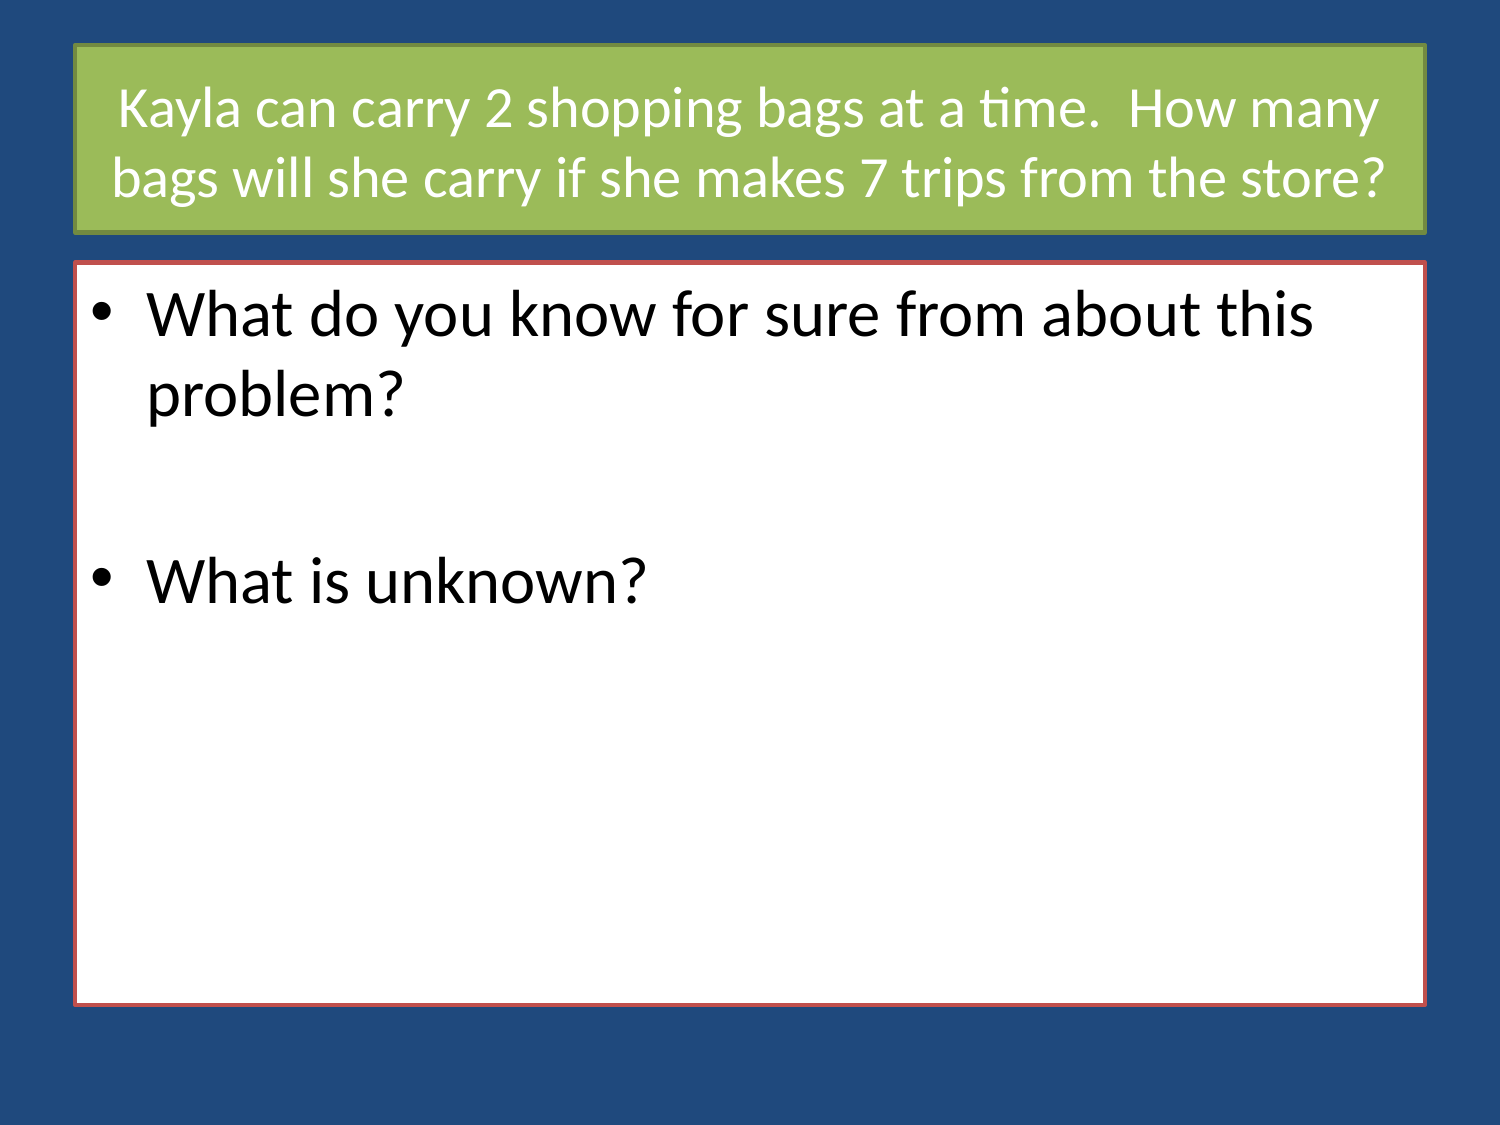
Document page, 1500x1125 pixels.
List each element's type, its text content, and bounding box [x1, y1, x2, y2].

title Kayla can carry 2 shopping bags at a time. How many bags will she carry if she makes 7 trips from the store? [73, 43, 1427, 235]
list What do you know for sure from about this problem? What is unknown? [73, 260, 1427, 1007]
